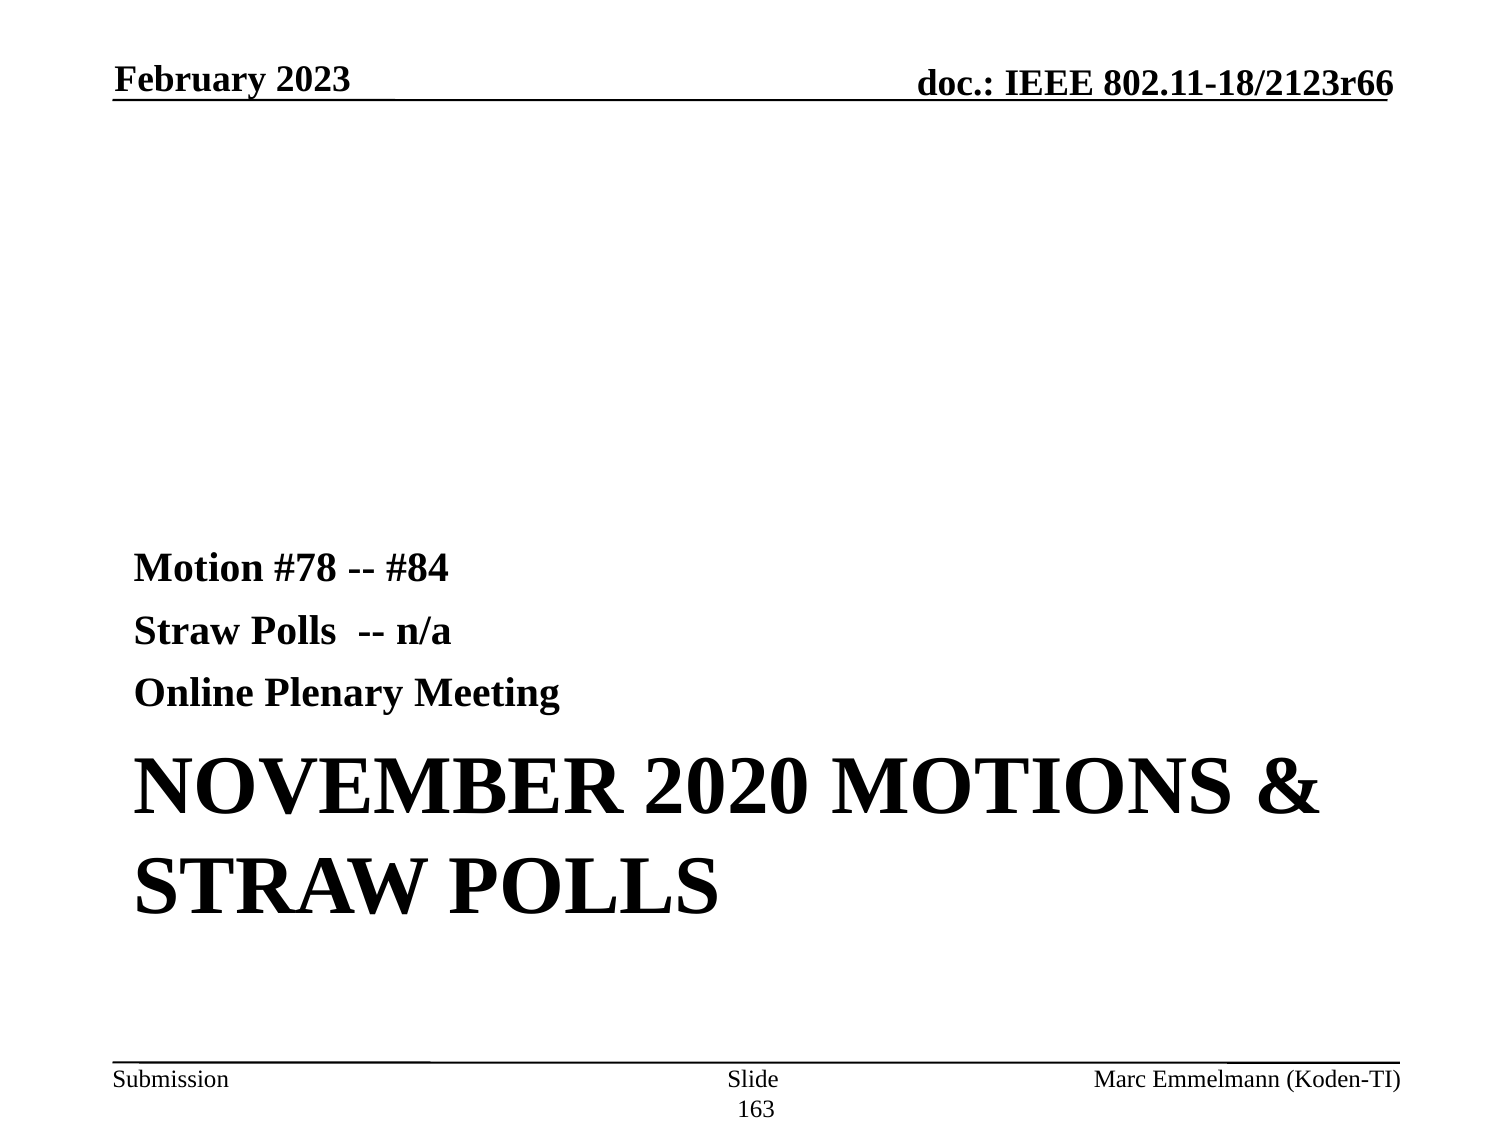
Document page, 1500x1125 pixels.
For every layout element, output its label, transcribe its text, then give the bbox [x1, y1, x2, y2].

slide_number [114, 54, 423, 100]
slide_number Slide 163 [712, 1061, 800, 1123]
footer Marc Emmelmann (Koden-TI) [878, 1061, 1402, 1093]
title November 2020 Motions & Straw Polls [118, 724, 1394, 947]
list Motion #78 -- #84 Straw Polls -- n/a Online Plenary Meeting [118, 476, 1394, 724]
